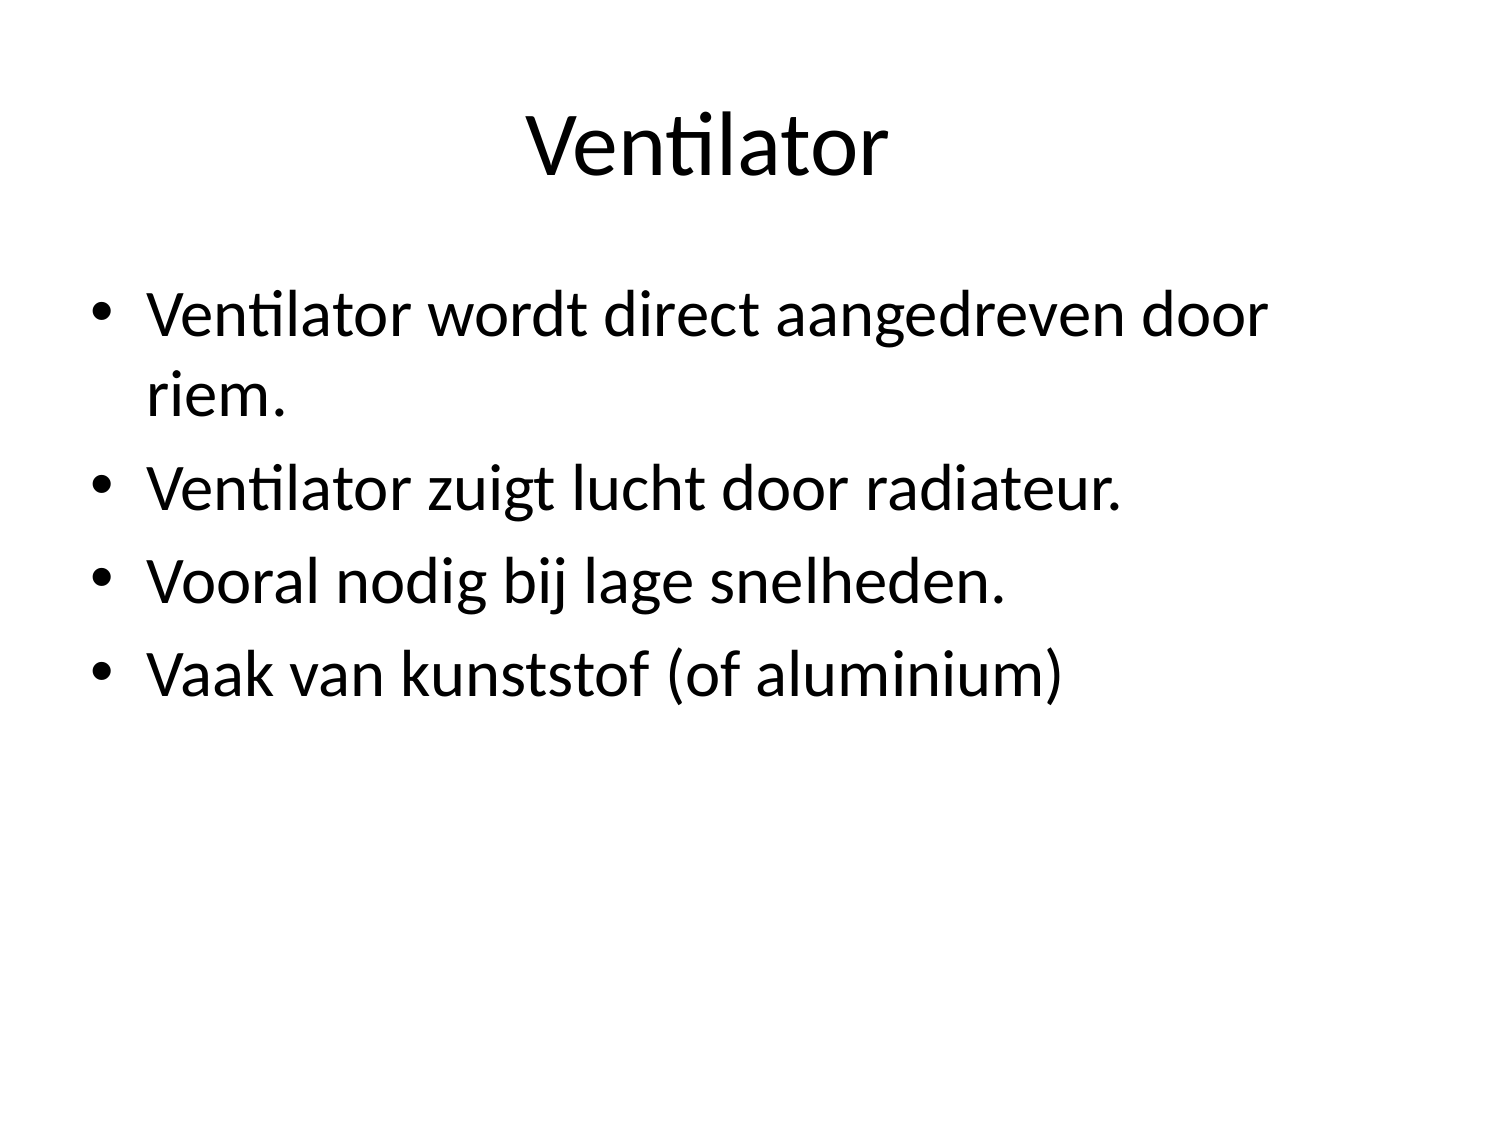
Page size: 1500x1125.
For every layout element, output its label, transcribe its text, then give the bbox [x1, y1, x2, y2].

list Ventilator wordt direct aangedreven door riem. Ventilator zuigt lucht door radiateur. Vooral nodig bij lage snelheden. Vaak van kunststof (of aluminium) [75, 262, 1425, 1005]
title Ventilator [75, 45, 1425, 233]
